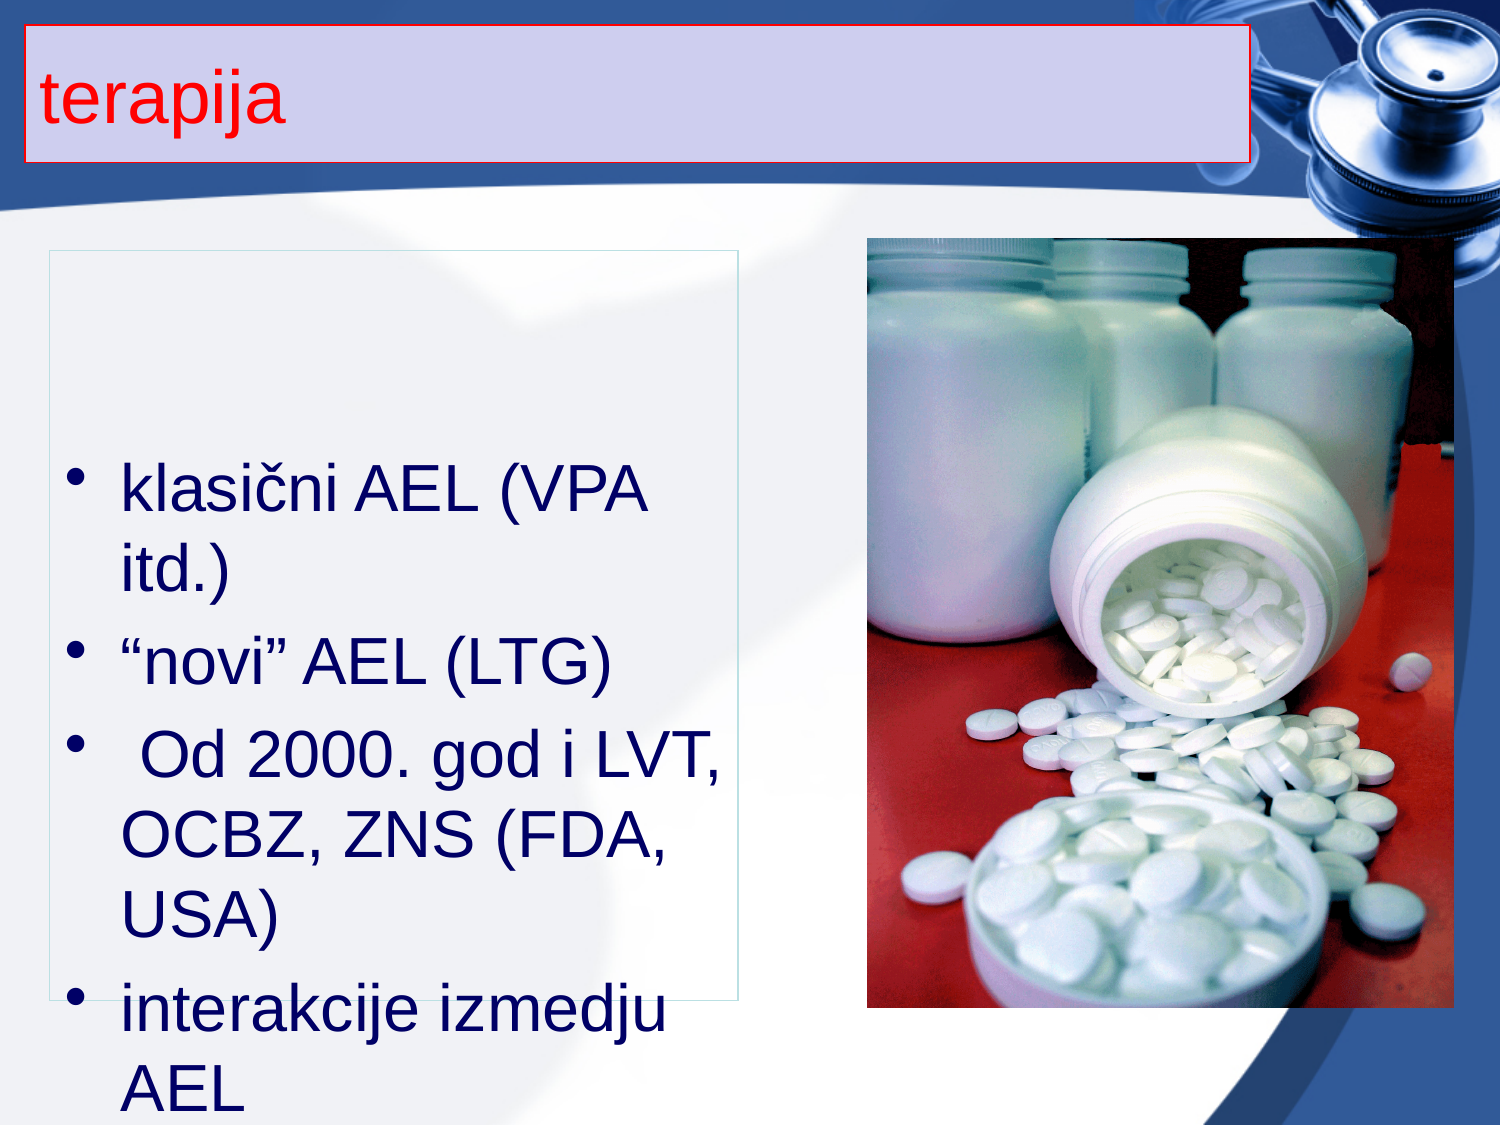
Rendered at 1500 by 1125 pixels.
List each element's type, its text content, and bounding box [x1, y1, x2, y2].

picture [0, 0, 1500, 1125]
title terapija [24, 24, 1251, 163]
slide_number 22 [937, 1062, 1294, 1101]
list klasični AEL (VPA itd.) “novi” AEL (LTG) Od 2000. god i LVT, OCBZ, ZNS (FDA, USA) interakcije izmedju AEL [49, 250, 739, 1001]
